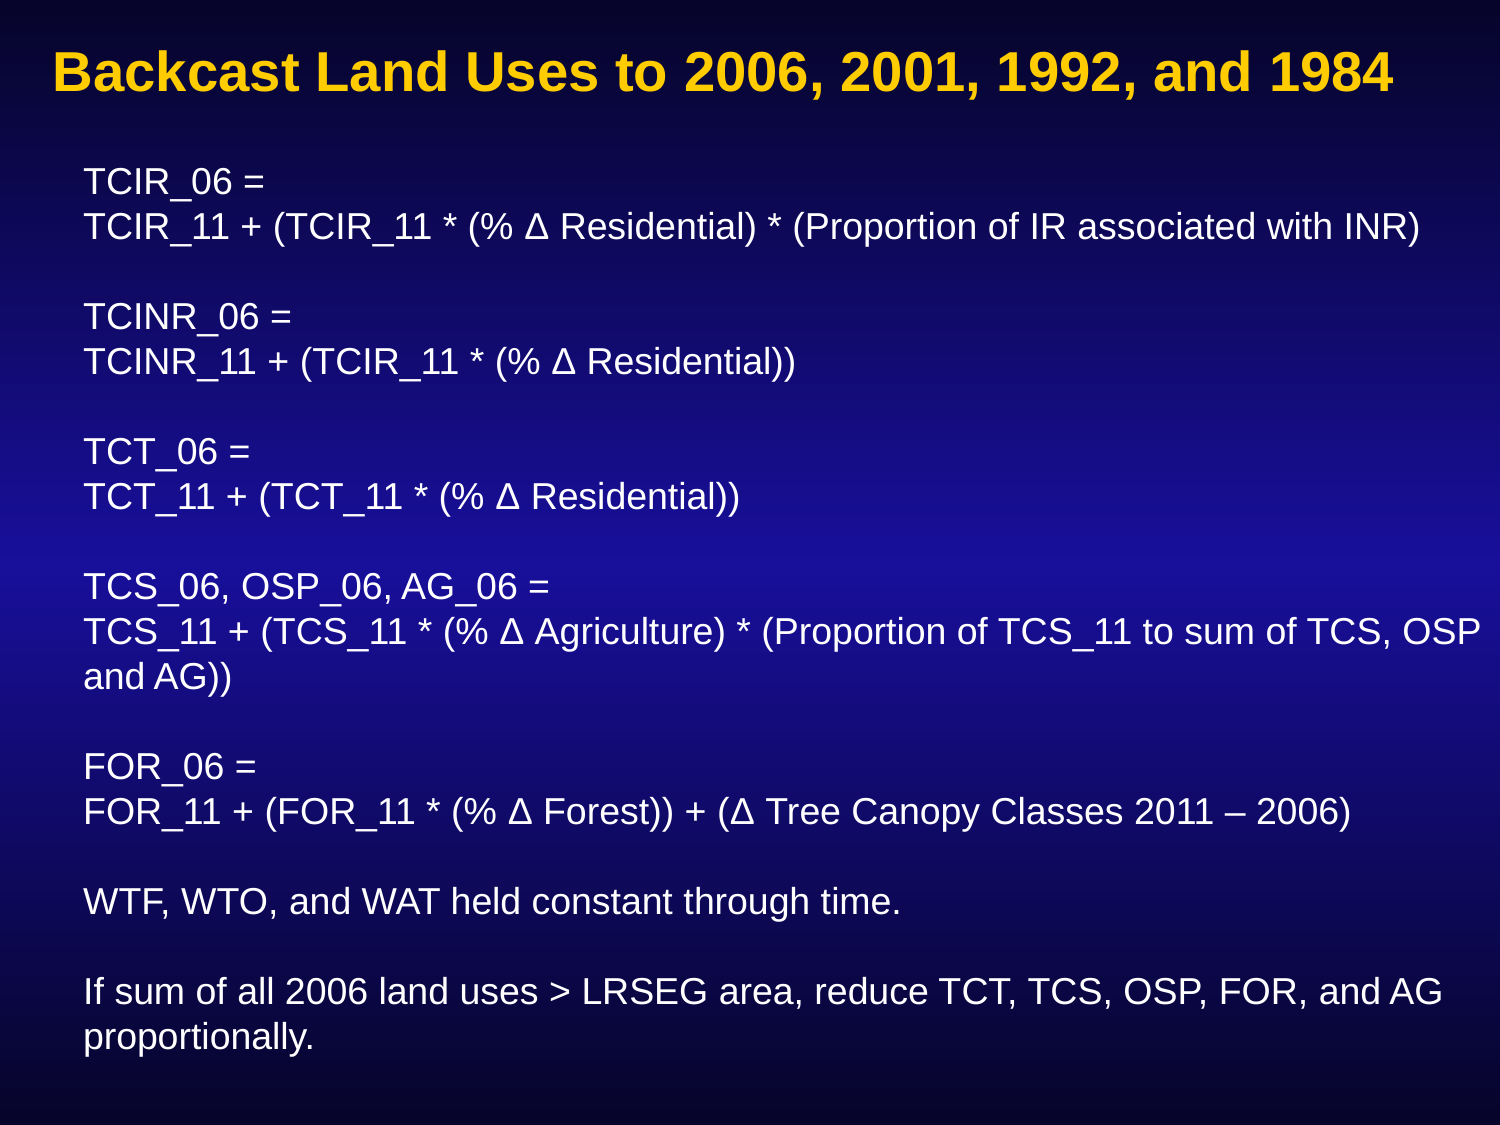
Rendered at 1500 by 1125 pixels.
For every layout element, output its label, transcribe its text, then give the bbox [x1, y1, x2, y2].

title Backcast Land Uses to 2006, 2001, 1992, and 1984 [37, 18, 1432, 120]
text_box TCIR_06 = TCIR_11 + (TCIR_11 * (% Δ Residential) * (Proportion of IR associated with INR) TCINR_06 = TCINR_11 + (TCIR_11 * (% Δ Residential)) TCT_06 = TCT_11 + (TCT_11 * (% Δ Residential)) TCS_06, OSP_06, AG_06 = TCS_11 + (TCS_11 * (% Δ Agriculture) * (Proportion of TCS_11 to sum of TCS, OSP and AG)) FOR_06 = FOR_11 + (FOR_11 * (% Δ Forest)) + (Δ Tree Canopy Classes 2011 – 2006) WTF, WTO, and WAT held constant through time. If sum of all 2006 land uses > LRSEG area, reduce TCT, TCS, OSP, FOR, and AG proportionally. [68, 149, 1500, 1110]
